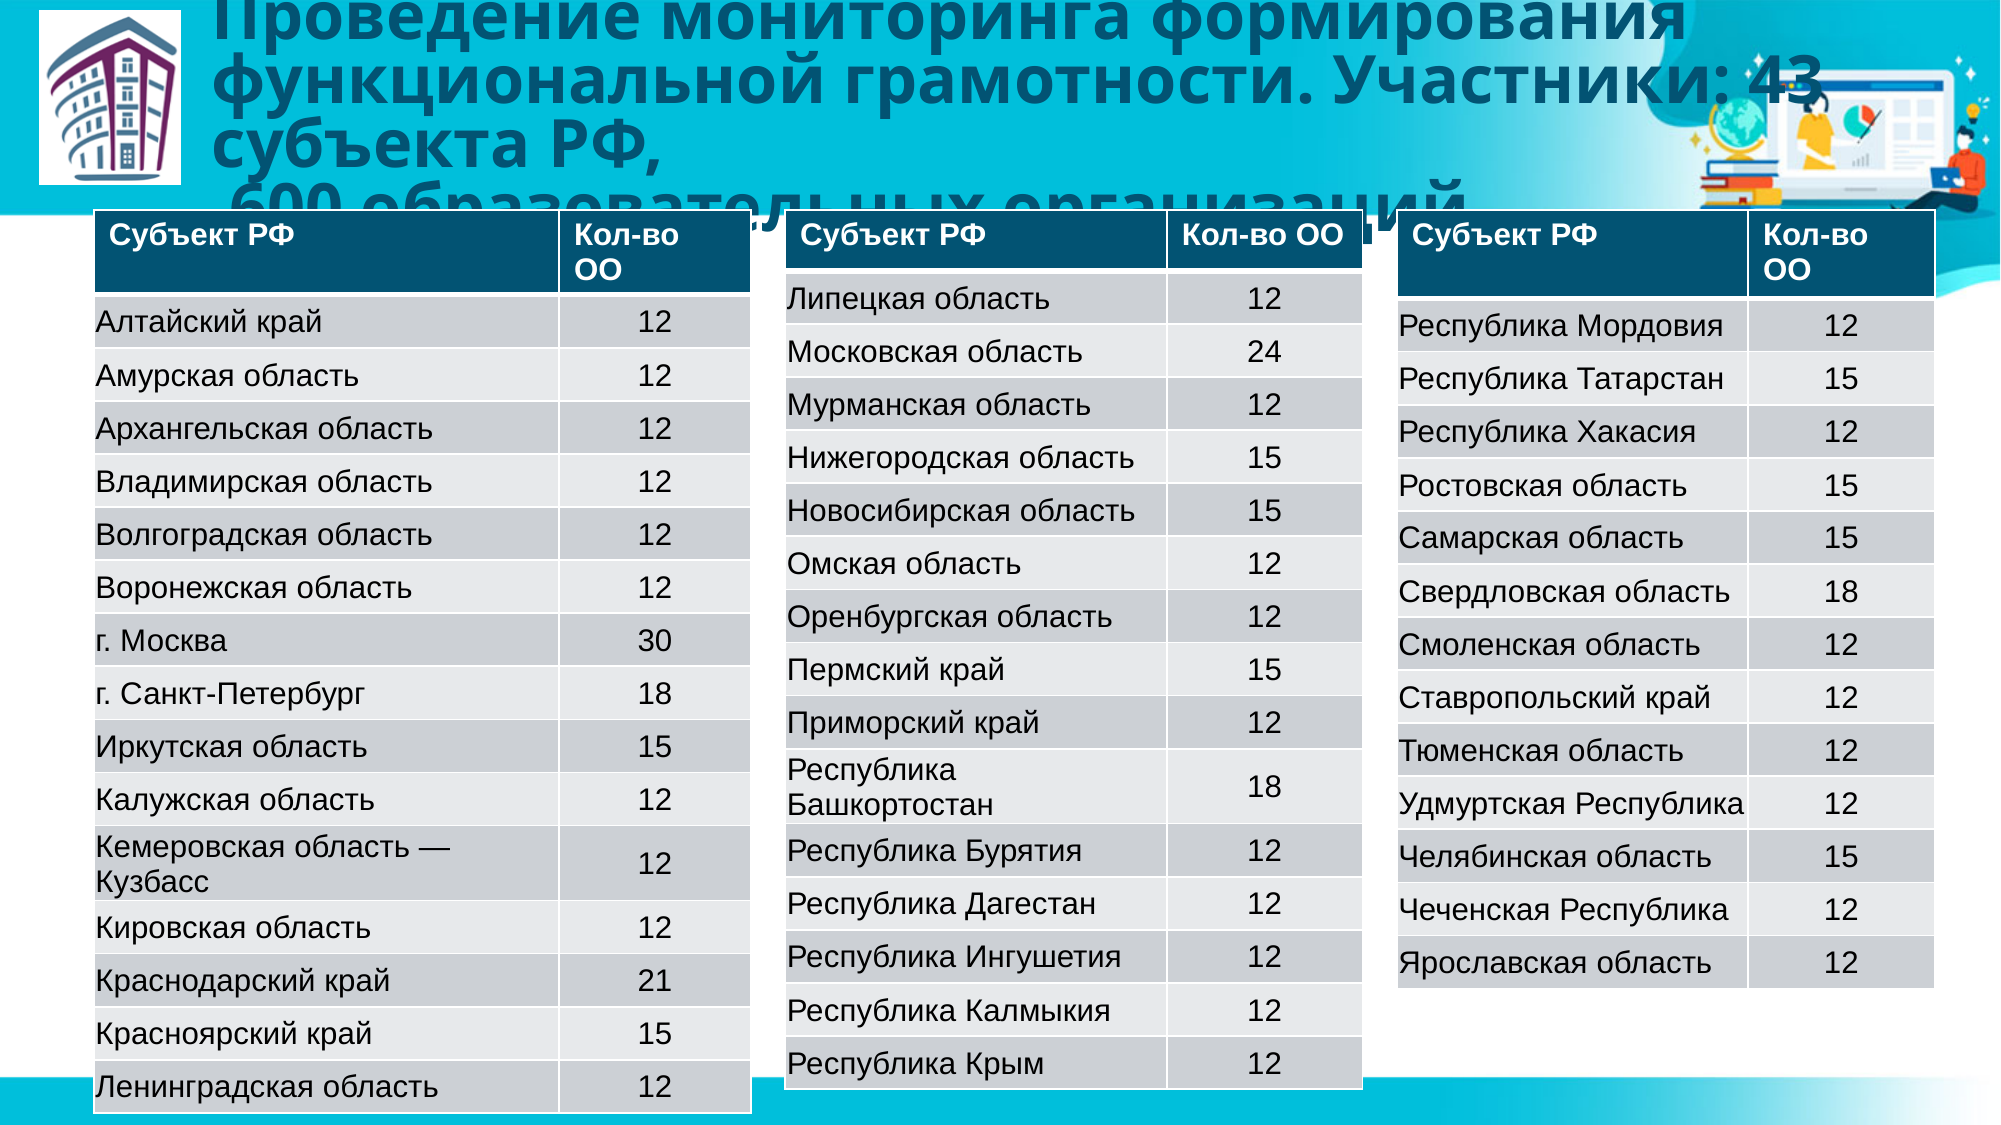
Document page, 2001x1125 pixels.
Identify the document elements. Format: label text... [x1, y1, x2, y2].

table_cell 12 [560, 826, 750, 900]
table_cell Челябинская область [1398, 830, 1747, 882]
table_header Кол-во ОО [560, 211, 750, 292]
table_cell Кировская область [95, 901, 558, 953]
table_cell Самарская область [1398, 512, 1747, 563]
table_cell Липецкая область [786, 274, 1166, 323]
table_cell 12 [1168, 537, 1362, 589]
table_cell Калужская область [95, 773, 558, 825]
table_cell Пермский край [786, 643, 1166, 695]
table_cell Архангельская область [95, 402, 558, 453]
table_cell 12 [1168, 274, 1362, 323]
table_cell Оренбургская область [786, 590, 1166, 642]
table_cell Республика Крым [786, 1037, 1166, 1088]
table_cell Свердловская область [1398, 565, 1747, 616]
table_cell 15 [1168, 484, 1362, 535]
table_cell 12 [1749, 406, 1934, 457]
title Проведение мониторинга формирования функциональной грамотности. Участники: 43 субъекта РФ, 600 образовательных организаций [196, 0, 2000, 233]
table_cell Алтайский край [95, 297, 558, 347]
table_cell 15 [560, 720, 750, 772]
table_cell 21 [560, 954, 750, 1006]
table_cell Республика Дагестан [786, 878, 1166, 929]
table_cell г. Москва [95, 614, 558, 665]
table_cell 12 [1749, 671, 1934, 722]
table_cell 12 [1168, 696, 1362, 748]
table_cell Ярославская область [1398, 936, 1747, 988]
table_cell г. Санкт-Петербург [95, 667, 558, 719]
table_cell 30 [560, 614, 750, 665]
table_cell Кемеровская область — Кузбасс [95, 826, 558, 900]
table_cell Республика Хакасия [1398, 406, 1747, 457]
table_cell Амурская область [95, 349, 558, 400]
table_cell 15 [1749, 352, 1934, 404]
table_cell 12 [560, 349, 750, 400]
table_cell Республика Мордовия [1398, 301, 1747, 351]
table_cell Краснодарский край [95, 954, 558, 1006]
table_header Субъект РФ [786, 211, 1166, 268]
table_cell 12 [560, 297, 750, 347]
table_header Кол-во ОО [1749, 211, 1934, 296]
table_cell 12 [560, 508, 750, 559]
table_cell 12 [1168, 824, 1362, 876]
table_cell 15 [1749, 512, 1934, 563]
table_header Кол-во ОО [1168, 211, 1362, 268]
table_cell Волгоградская область [95, 508, 558, 559]
table_cell Новосибирская область [786, 484, 1166, 535]
table_cell Республика Башкортостан [786, 750, 1166, 823]
table_cell Смоленская область [1398, 618, 1747, 669]
table_cell 12 [1168, 378, 1362, 429]
table_cell 12 [1749, 936, 1934, 988]
table_cell 18 [560, 667, 750, 719]
table_cell Ленинградская область [95, 1061, 558, 1112]
table_cell Республика Ингушетия [786, 931, 1166, 982]
table_cell 12 [1749, 724, 1934, 775]
table_cell Приморский край [786, 696, 1166, 748]
table_cell 12 [560, 773, 750, 825]
table_cell 12 [1749, 618, 1934, 669]
table_cell Республика Бурятия [786, 824, 1166, 876]
table_cell Ставропольский край [1398, 671, 1747, 722]
table_cell 12 [1749, 777, 1934, 828]
table_cell 18 [1168, 750, 1362, 823]
table_cell 15 [560, 1008, 750, 1059]
table_cell Чеченская Республика [1398, 883, 1747, 935]
table_cell 12 [1168, 878, 1362, 929]
table_cell Омская область [786, 537, 1166, 589]
table_cell 12 [1749, 301, 1934, 351]
table_cell 15 [1168, 643, 1362, 695]
table_cell 15 [1749, 459, 1934, 510]
table_cell Мурманская область [786, 378, 1166, 429]
table_cell Нижегородская область [786, 431, 1166, 482]
table_header Субъект РФ [1398, 211, 1747, 296]
table_cell 12 [560, 455, 750, 506]
table_cell 12 [560, 561, 750, 612]
table_cell Красноярский край [95, 1008, 558, 1059]
table_cell 15 [1749, 830, 1934, 882]
table_cell Республика Калмыкия [786, 984, 1166, 1035]
table_cell 15 [1168, 431, 1362, 482]
table_cell 12 [560, 402, 750, 453]
table_cell Владимирская область [95, 455, 558, 506]
table_cell 12 [560, 1061, 750, 1112]
table_cell Ростовская область [1398, 459, 1747, 510]
table_cell Удмуртская Республика [1398, 777, 1747, 828]
table_cell 12 [1168, 1037, 1362, 1088]
table_cell Московская область [786, 325, 1166, 376]
table_cell Иркутская область [95, 720, 558, 772]
table_cell 12 [1168, 931, 1362, 982]
table_cell 12 [1749, 883, 1934, 935]
table_cell 12 [1168, 590, 1362, 642]
table_cell Республика Татарстан [1398, 352, 1747, 404]
table_cell Тюменская область [1398, 724, 1747, 775]
table_cell Воронежская область [95, 561, 558, 612]
table_cell 12 [560, 901, 750, 953]
table_cell 12 [1168, 984, 1362, 1035]
table_cell 18 [1749, 565, 1934, 616]
table_header Субъект РФ [95, 211, 558, 292]
picture [0, 0, 2001, 1125]
table_cell 24 [1168, 325, 1362, 376]
